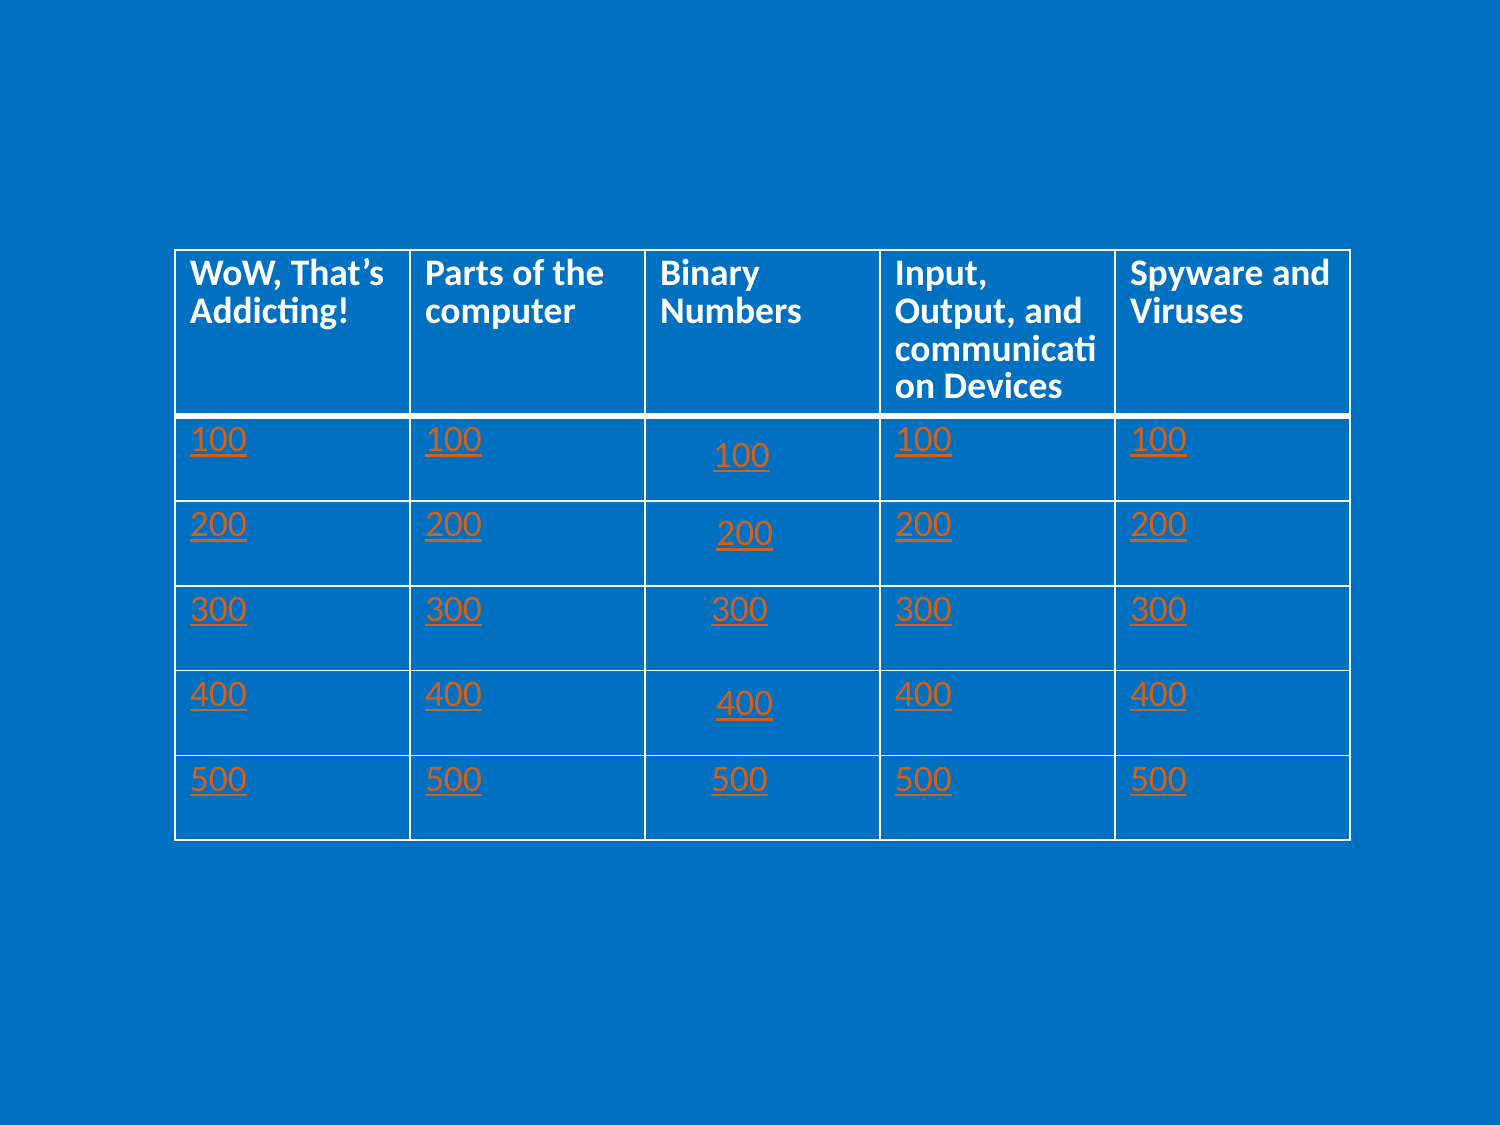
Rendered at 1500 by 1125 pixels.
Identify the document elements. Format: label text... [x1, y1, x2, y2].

table_cell 500 [646, 756, 879, 839]
table_header Parts of the computer [411, 251, 644, 413]
table_cell 500 [1116, 756, 1349, 839]
table_header WoW, That’s Addicting! [176, 251, 409, 413]
table_cell 200 [411, 502, 644, 585]
table_cell 400 [1116, 671, 1349, 755]
table_cell 200 [881, 502, 1114, 585]
table_header Binary Numbers [646, 251, 879, 413]
table_cell 100 [1116, 419, 1349, 500]
table_cell 500 [881, 756, 1114, 839]
table_cell 500 [411, 756, 644, 839]
table_cell 400 [411, 671, 644, 755]
table_cell 300 [881, 587, 1114, 670]
table_cell 300 [411, 587, 644, 670]
table_cell 500 [176, 756, 409, 839]
table_cell 300 [176, 587, 409, 670]
table_cell 400 [646, 671, 879, 755]
table_cell 100 [881, 419, 1114, 500]
table_cell 300 [646, 587, 879, 670]
table_cell 200 [646, 502, 879, 585]
table_cell 200 [1116, 502, 1349, 585]
table_cell 300 [1116, 587, 1349, 670]
table_cell 400 [881, 671, 1114, 755]
table_header Input, Output, and communication Devices [881, 251, 1114, 413]
table_cell 400 [176, 671, 409, 755]
table_header Spyware and Viruses [1116, 251, 1349, 413]
table_cell 100 [176, 419, 409, 500]
table_cell 100 [411, 419, 644, 500]
table_cell 100 [646, 419, 879, 500]
table_cell 200 [176, 502, 409, 585]
